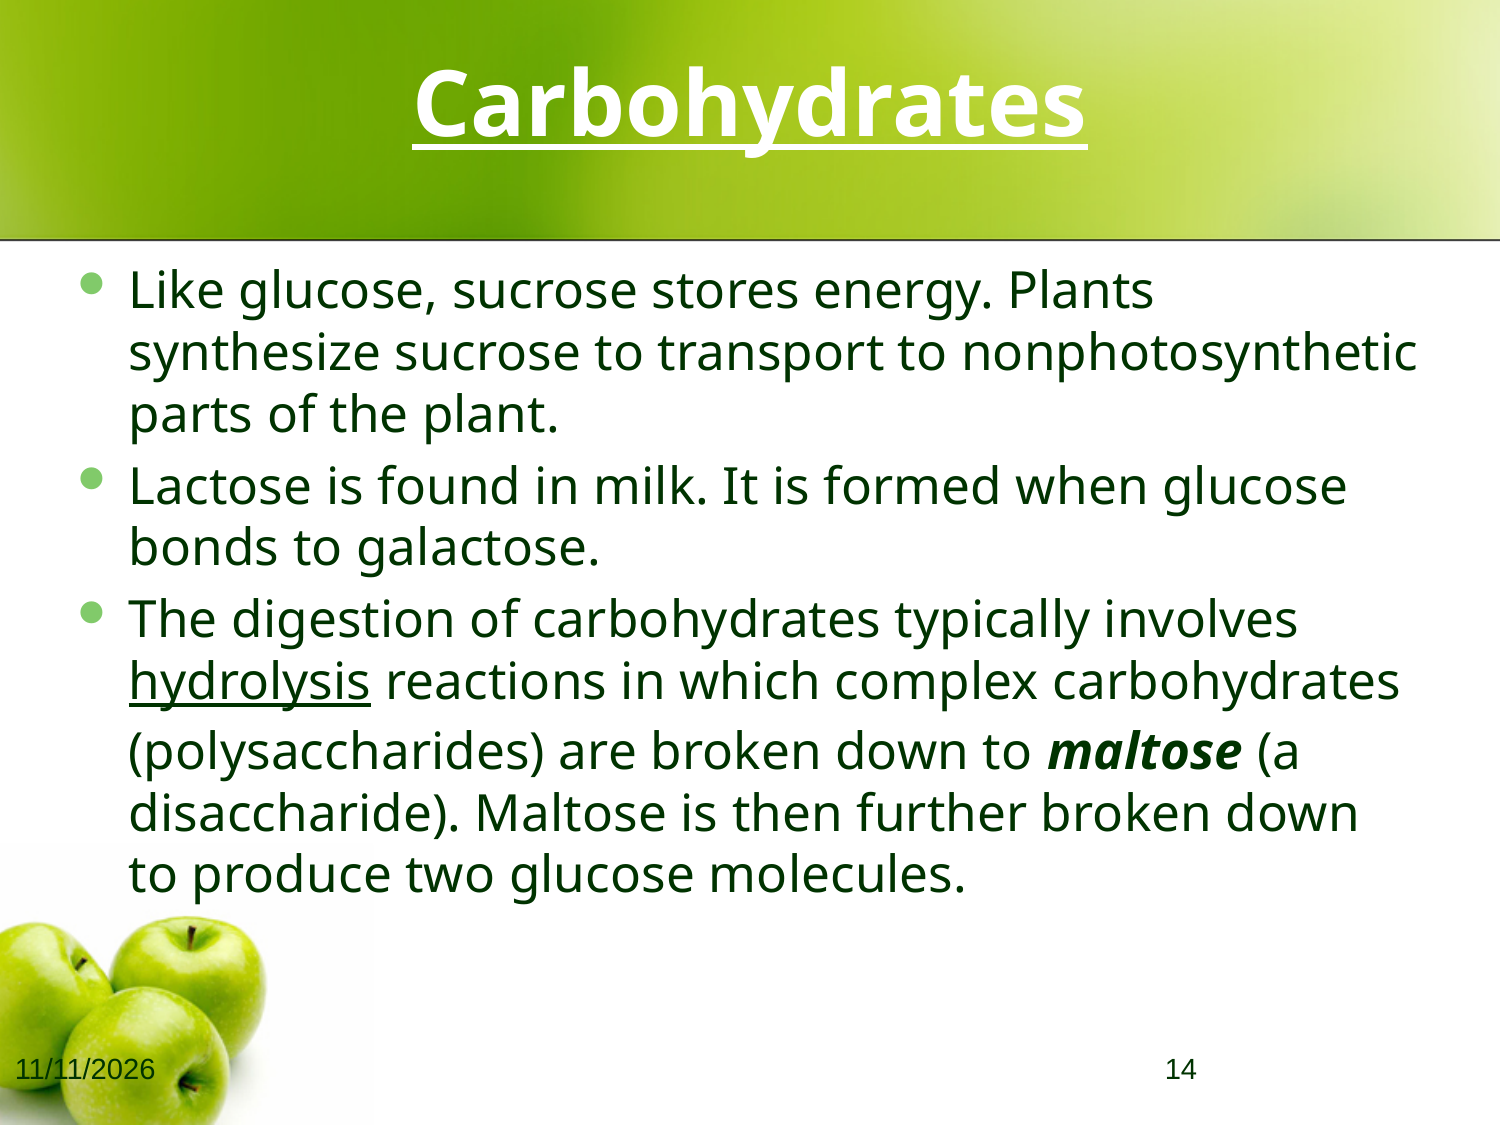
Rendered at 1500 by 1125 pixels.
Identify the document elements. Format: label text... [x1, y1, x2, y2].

list Like glucose, sucrose stores energy. Plants synthesize sucrose to transport to nonphotosynthetic parts of the plant. Lactose is found in milk. It is formed when glucose bonds to galactose. The digestion of carbohydrates typically involves hydrolysis reactions in which complex carbohydrates (polysaccharides) are broken down to maltose (a disaccharide). Maltose is then further broken down to produce two glucose molecules. [62, 249, 1438, 913]
title Carbohydrates [62, 24, 1438, 176]
picture [0, 0, 1500, 1125]
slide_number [0, 1042, 350, 1103]
slide_number 14 [1149, 1042, 1500, 1103]
